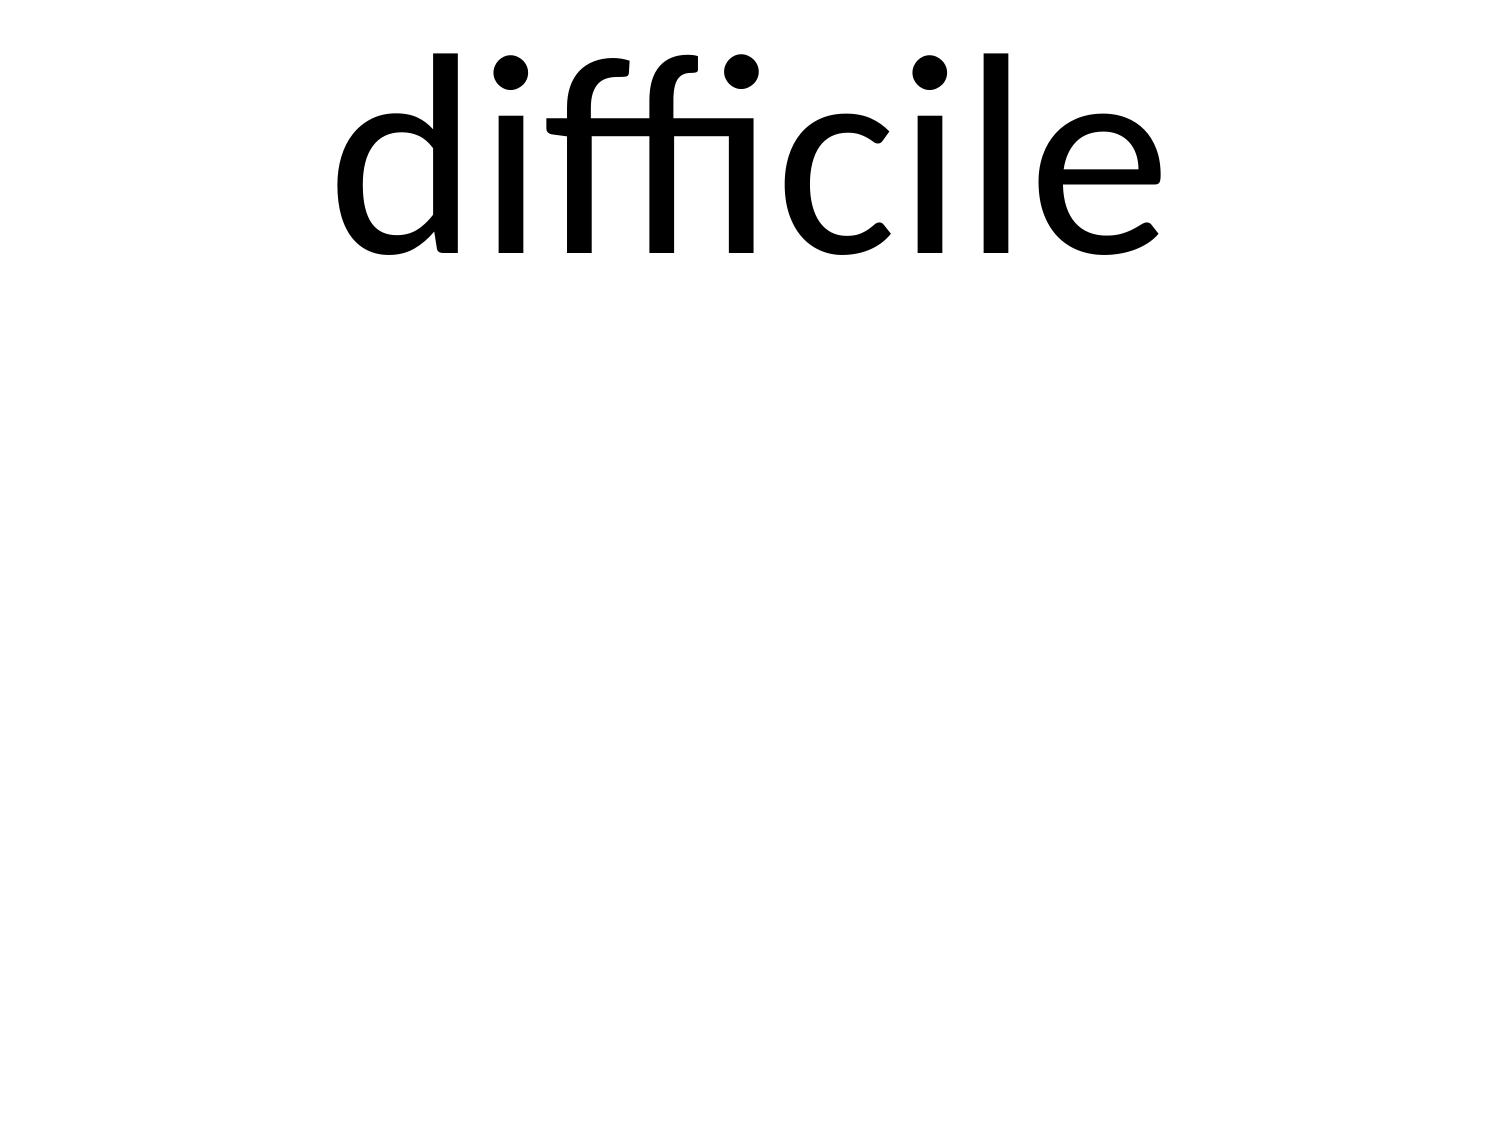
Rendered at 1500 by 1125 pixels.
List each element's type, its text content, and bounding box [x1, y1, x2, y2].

title difficile [75, 45, 1425, 233]
